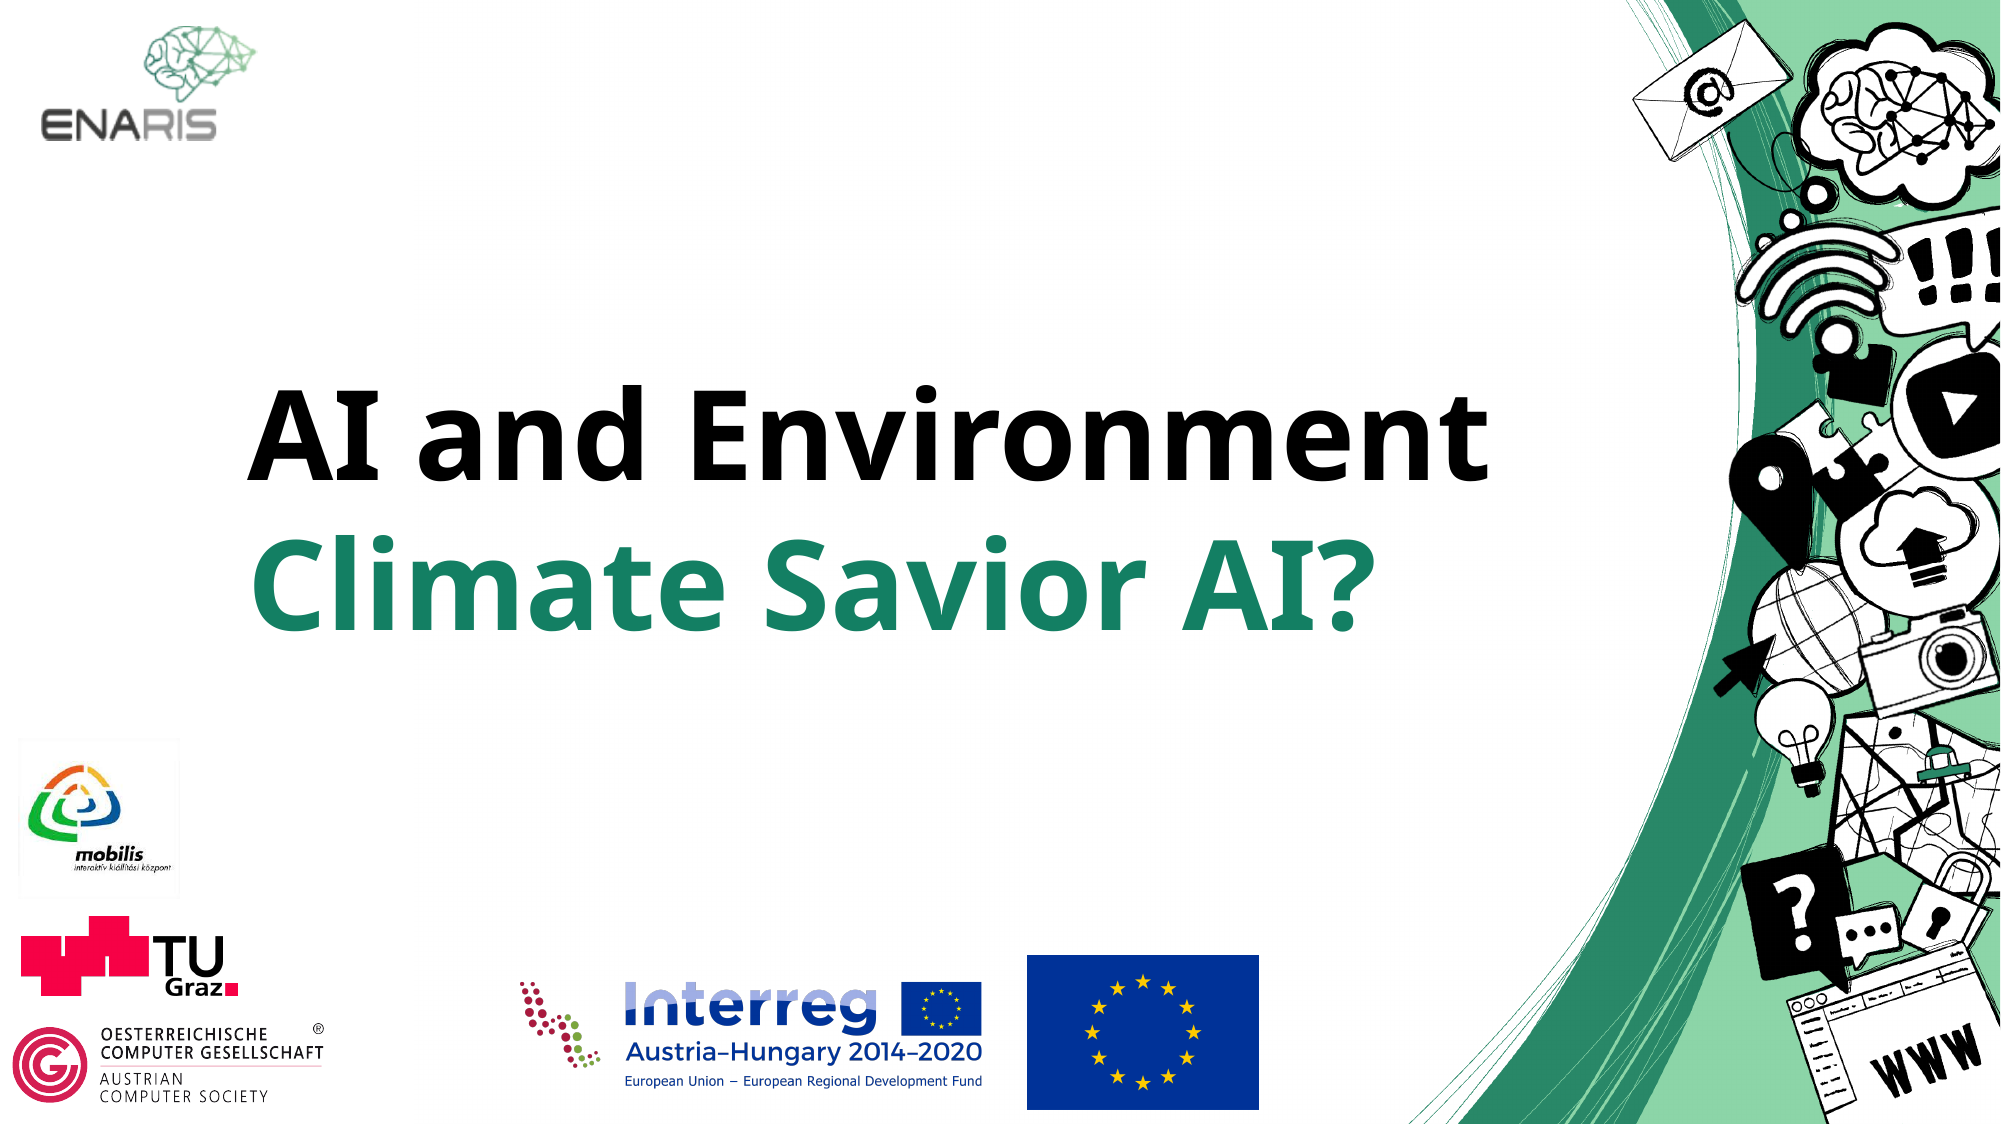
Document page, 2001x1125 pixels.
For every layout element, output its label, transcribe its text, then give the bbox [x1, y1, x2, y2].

title AI and Environment Climate Savior AI? [232, 347, 1631, 778]
picture [21, 916, 238, 996]
picture [18, 738, 180, 899]
picture [414, 0, 2001, 1124]
picture [41, 26, 258, 141]
picture [12, 1023, 324, 1103]
